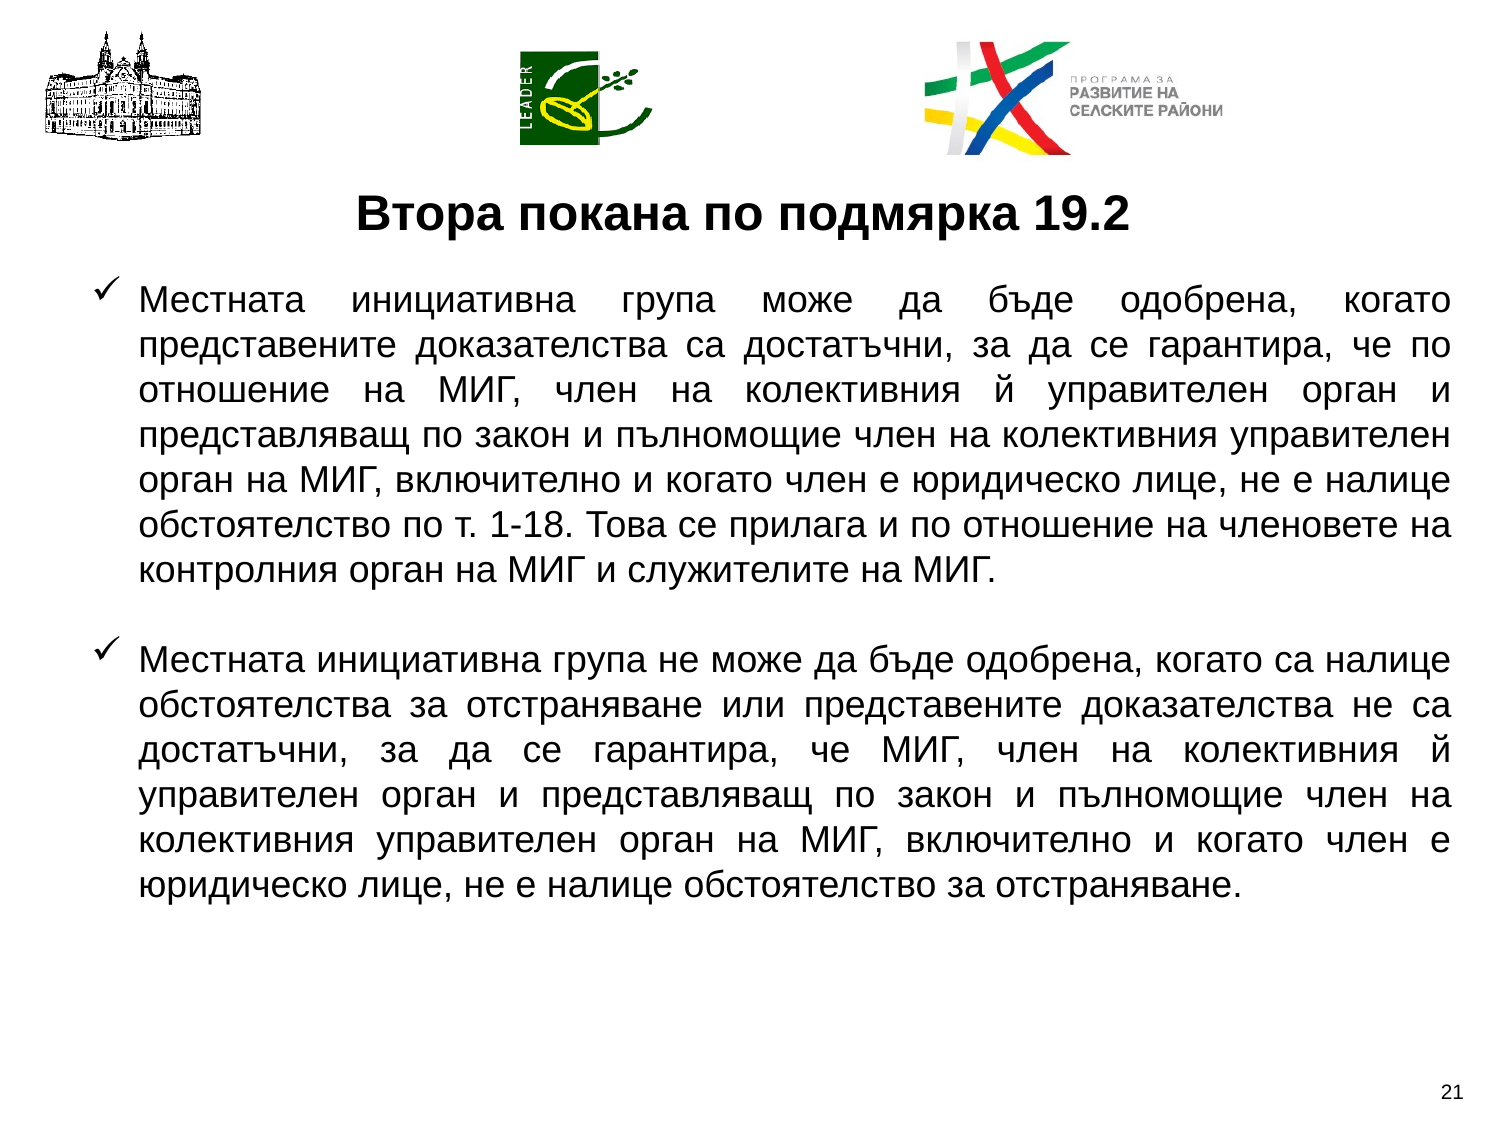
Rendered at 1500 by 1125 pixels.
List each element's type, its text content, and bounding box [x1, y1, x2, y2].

text_box Местната инициативна група може да бъде одобрена, когато представените доказателства са достатъчни, за да се гарантира, че по отношение на МИГ, член на колективния й управителен орган и представляващ по закон и пълномощие член на колективния управителен орган на МИГ, включително и когато член e юридическо лице, не е налице обстоятелство по т. 1-18. Това се прилага и по отношение на членовете на контролния орган на МИГ и служителите на МИГ. Местната инициативна група не може да бъде одобрена, когато са налице обстоятелства за отстраняване или представените доказателства не са достатъчни, за да се гарантира, че МИГ, член на колективния й управителен орган и представляващ по закон и пълномощие член на колективния управителен орган на МИГ, включително и когато член e юридическо лице, не е налице обстоятелство за отстраняване. [76, 267, 1467, 912]
text_box Втора покана по подмярка 19.2 [41, 172, 1459, 248]
picture [40, 27, 207, 144]
slide_number 21 [1418, 1051, 1479, 1112]
picture [909, 27, 1235, 167]
picture [520, 50, 656, 145]
